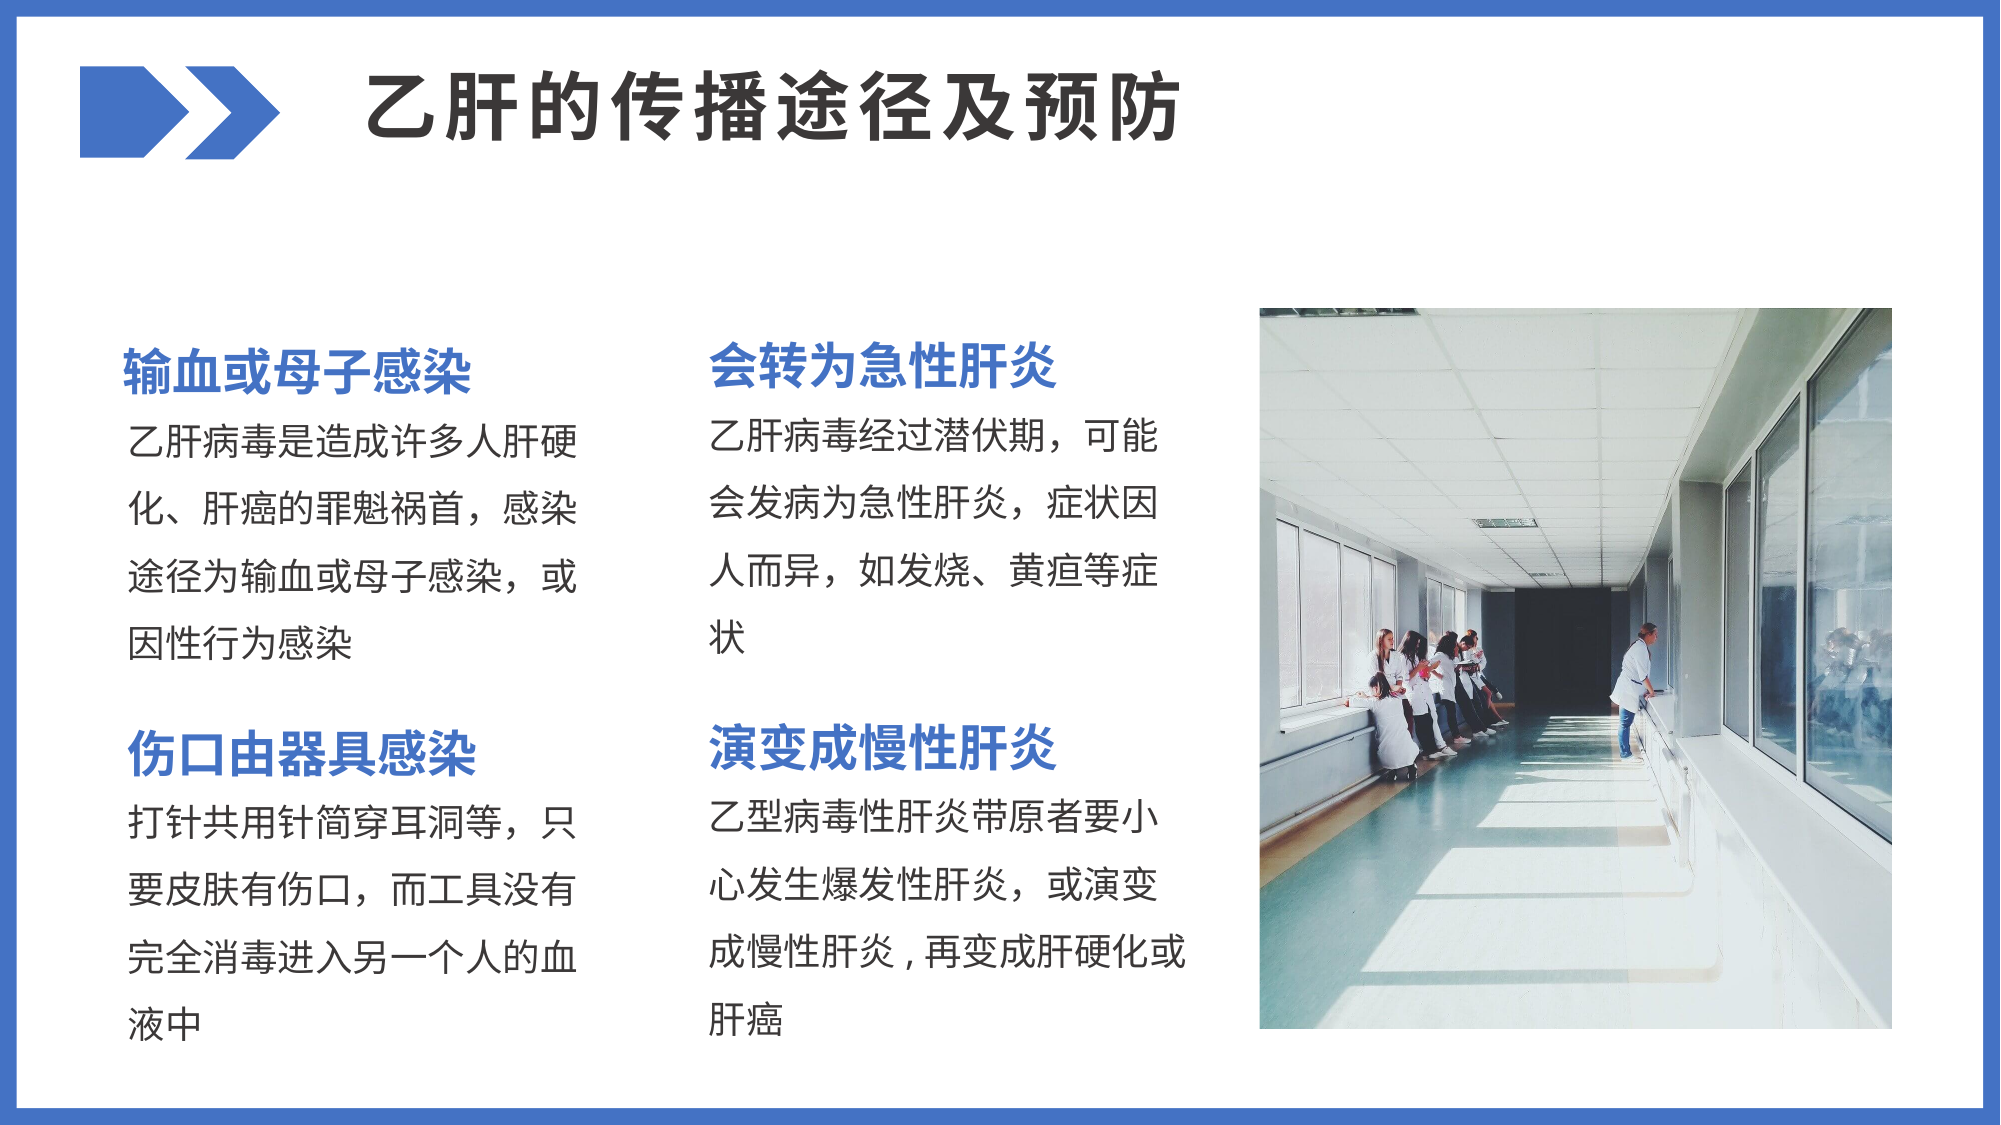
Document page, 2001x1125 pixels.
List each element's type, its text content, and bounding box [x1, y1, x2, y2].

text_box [108, 303, 628, 669]
text_box 乙肝的传播途径及预防 [347, 52, 1286, 157]
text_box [112, 684, 628, 1050]
picture [1259, 308, 1892, 1029]
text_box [693, 297, 1245, 663]
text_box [693, 678, 1210, 1045]
